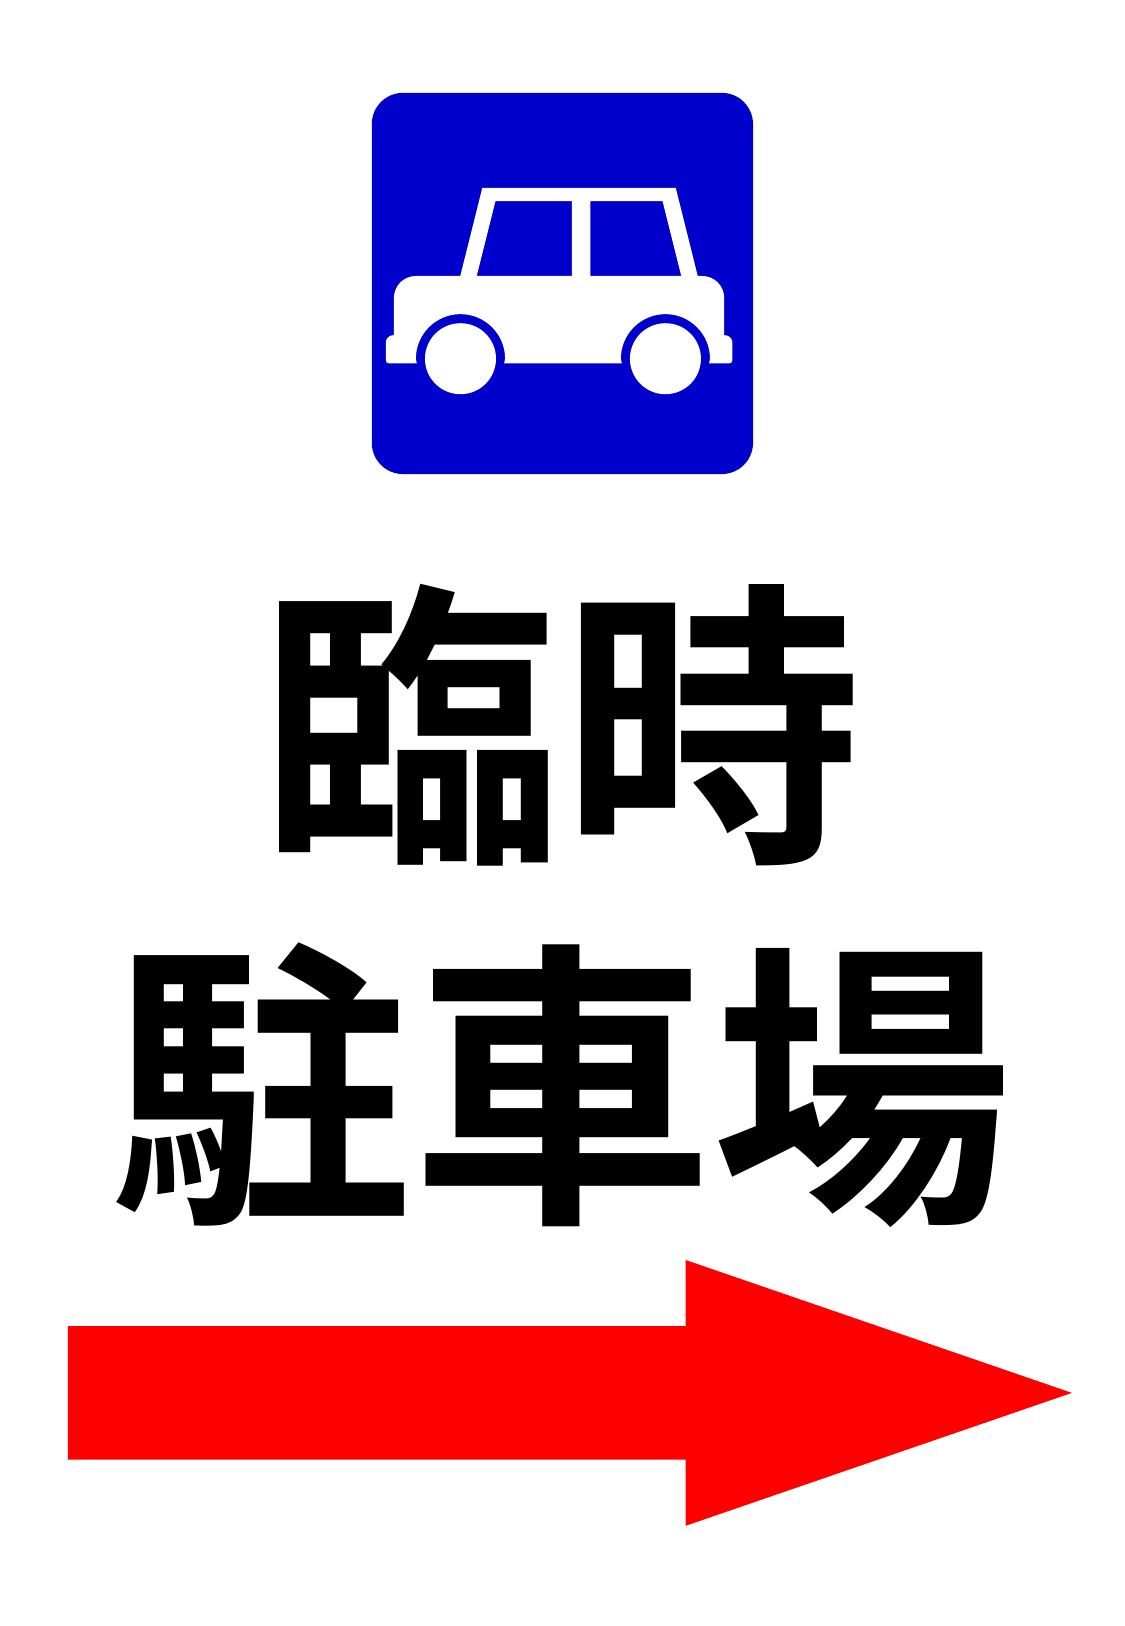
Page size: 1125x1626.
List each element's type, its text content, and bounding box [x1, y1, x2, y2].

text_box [371, 92, 754, 475]
text_box [65, 1258, 1074, 1528]
text_box 臨時 駐車場 [0, 531, 1125, 1267]
